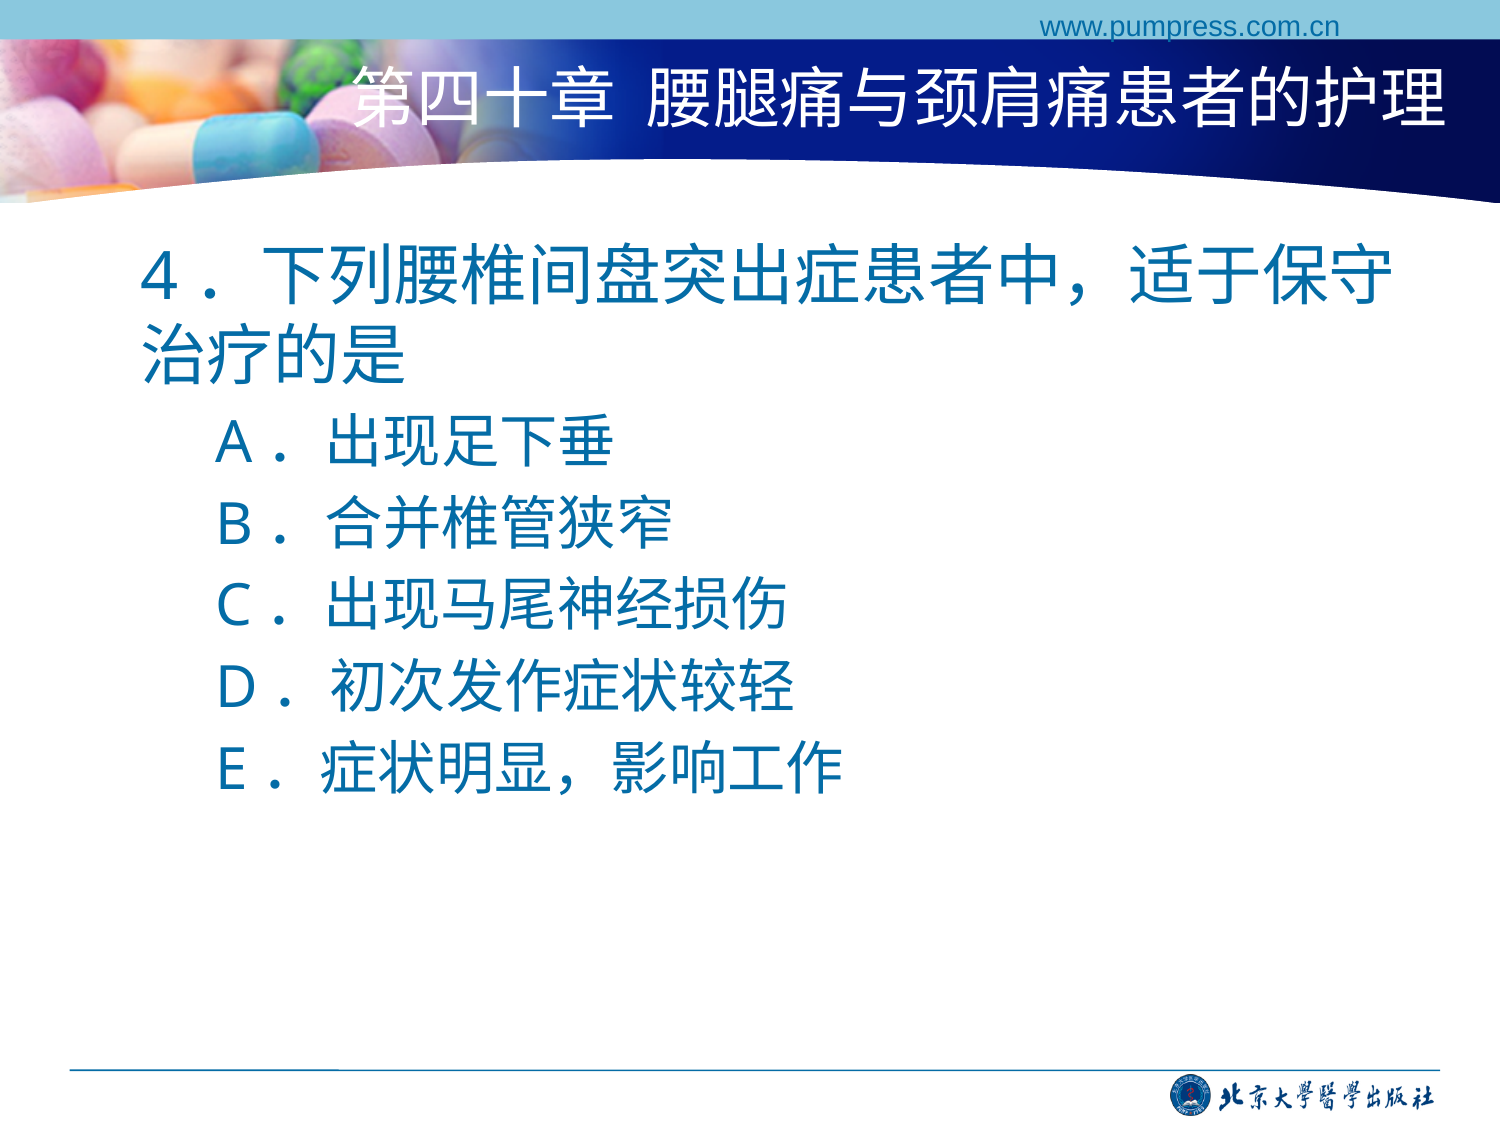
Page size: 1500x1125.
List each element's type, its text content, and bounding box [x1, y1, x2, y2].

picture [1170, 1074, 1436, 1118]
list 4．下列腰椎间盘突出症患者中，适于保守治疗的是 A．出现足下垂 B．合并椎管狭窄 C．出现马尾神经损伤 D．初次发作症状较轻 E．症状明显，影响工作 [49, 224, 1463, 1026]
slide_number www.pumpress.com.cn [1025, 0, 1463, 38]
picture [0, 40, 1500, 203]
title 第四十章 腰腿痛与颈肩痛患者的护理 [137, 49, 1463, 143]
